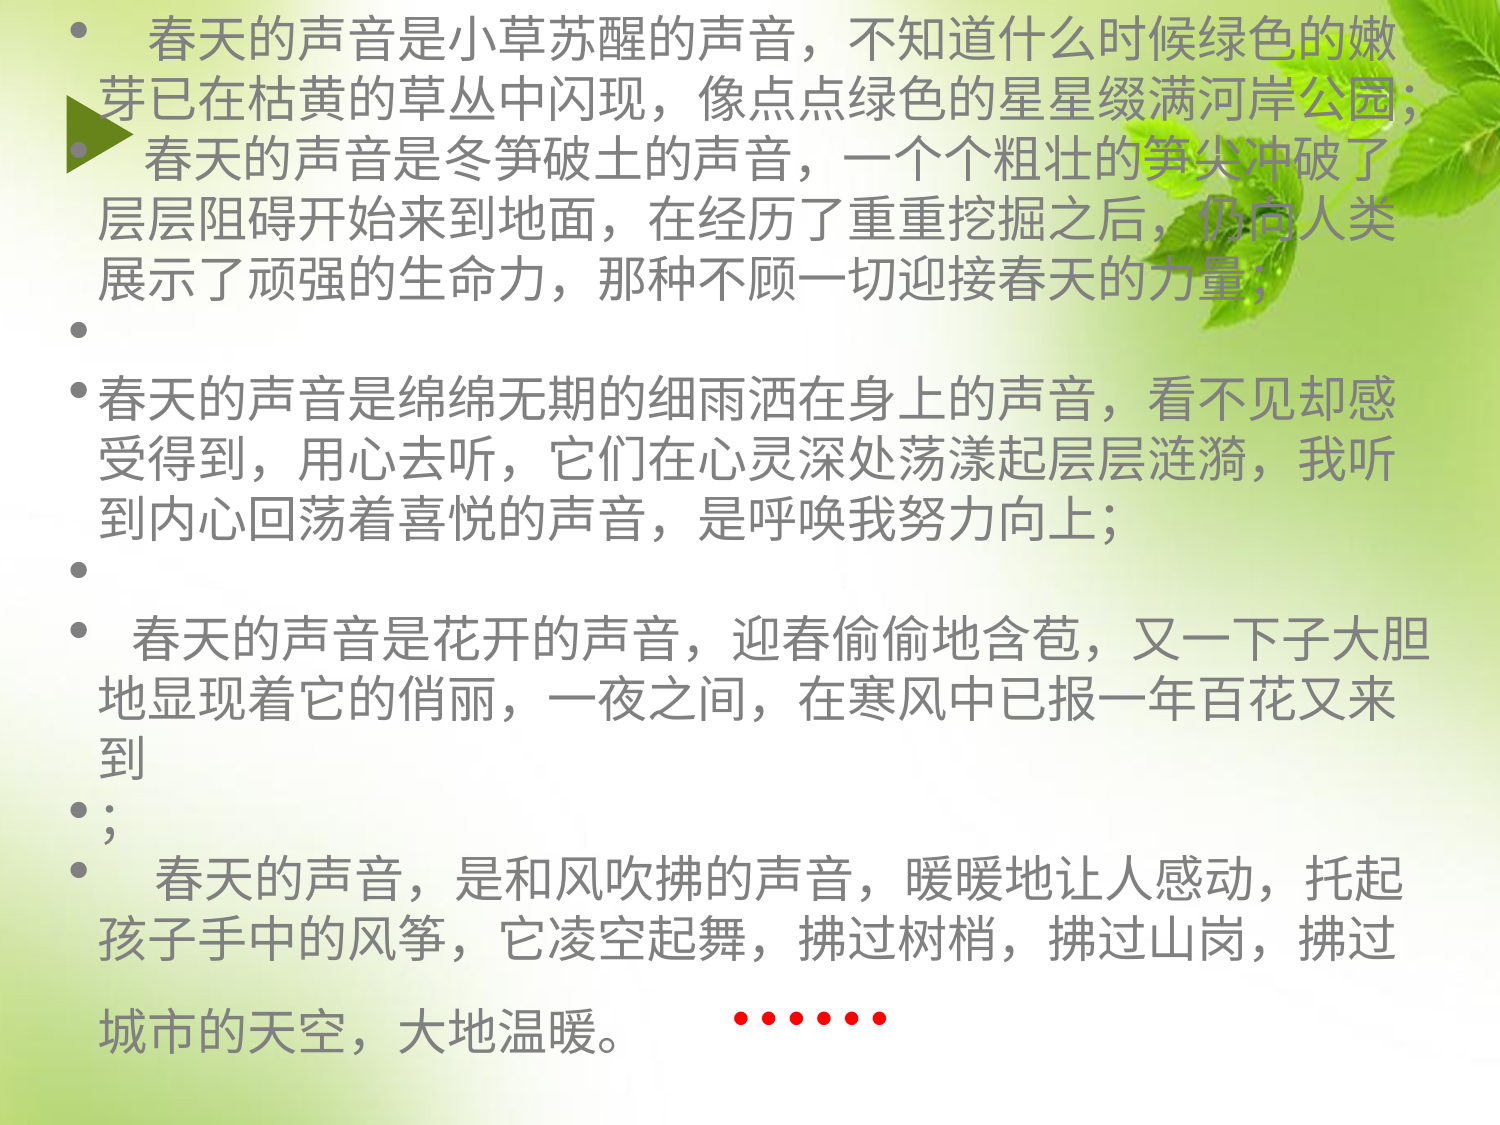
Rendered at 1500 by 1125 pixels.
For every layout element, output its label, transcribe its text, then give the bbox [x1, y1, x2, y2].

list 春天的声音是小草苏醒的声音，不知道什么时候绿色的嫩芽已在枯黄的草丛中闪现，像点点绿色的星星缀满河岸公园； 春天的声音是冬笋破土的声音，一个个粗壮的笋尖冲破了层层阻碍开始来到地面，在经历了重重挖掘之后，仍向人类展示了顽强的生命力，那种不顾一切迎接春天的力量； 春天的声音是绵绵无期的细雨洒在身上的声音，看不见却感受得到，用心去听，它们在心灵深处荡漾起层层涟漪，我听到内心回荡着喜悦的声音，是呼唤我努力向上； 春天的声音是花开的声音，迎春偷偷地含苞，又一下子大胆地显现着它的俏丽，一夜之间，在寒风中已报一年百花又来到 ； 春天的声音，是和风吹拂的声音，暖暖地让人感动，托起孩子手中的风筝，它凌空起舞，拂过树梢，拂过山岗，拂过城市的天空，大地温暖。 …… [52, 0, 1452, 944]
picture [0, 0, 1500, 1125]
